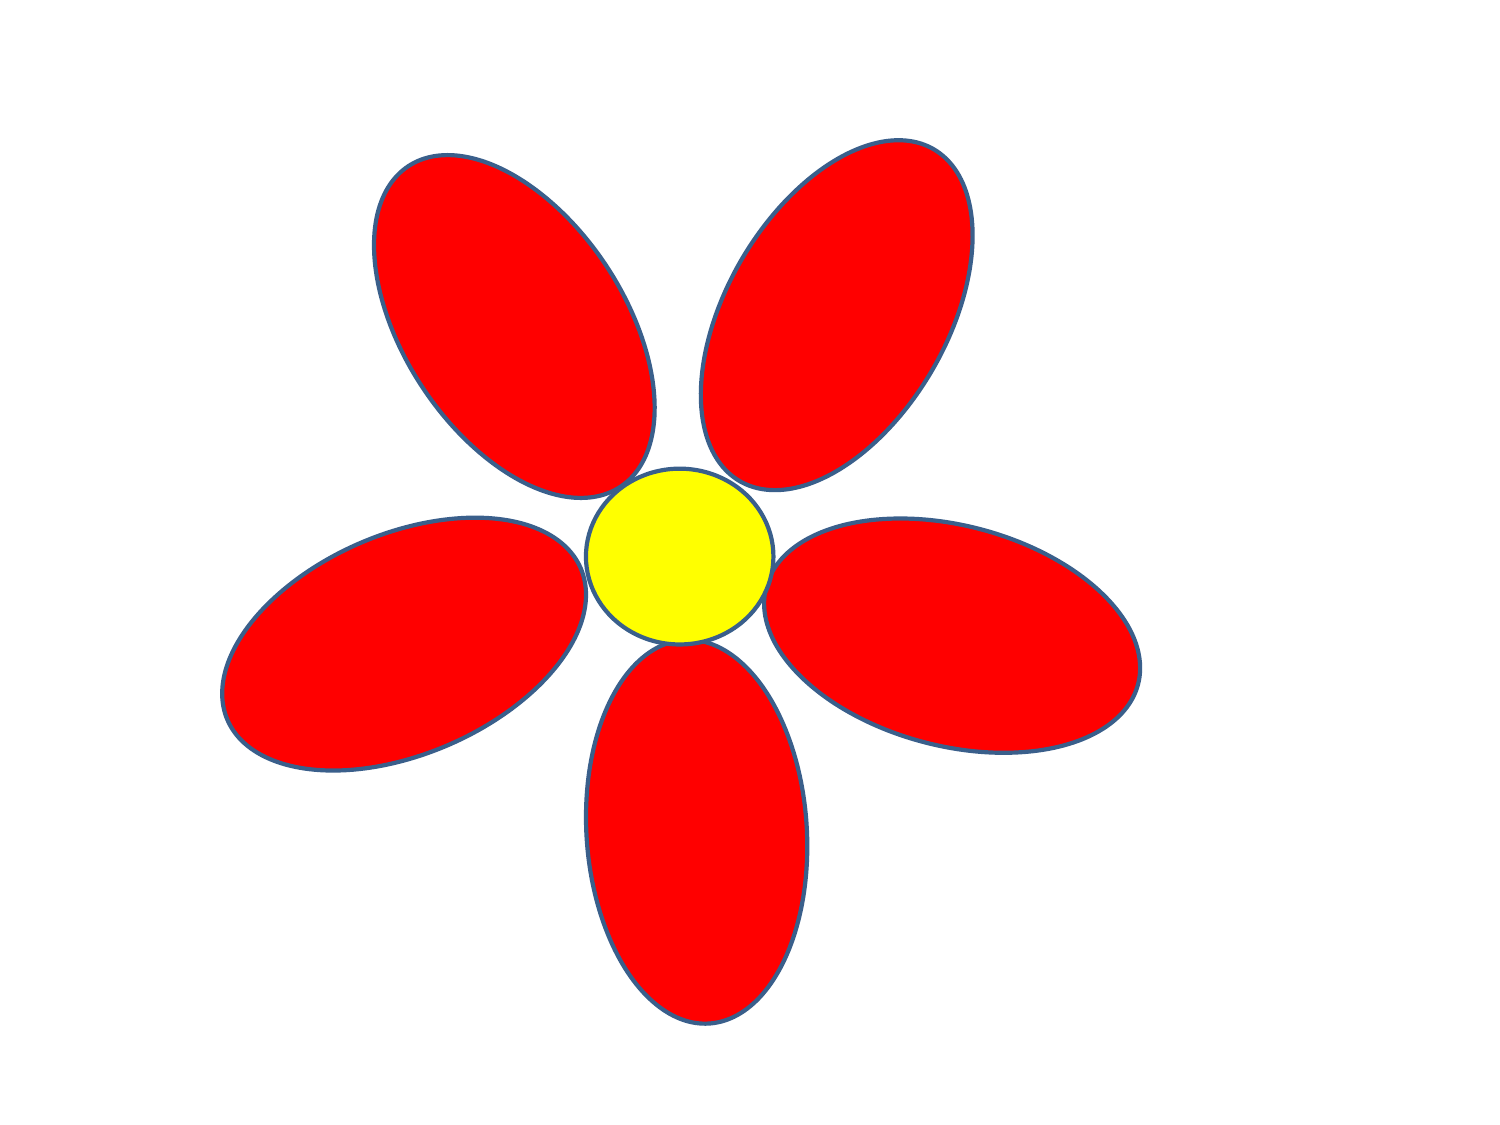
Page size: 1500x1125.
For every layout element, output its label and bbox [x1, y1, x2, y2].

text_box [371, 152, 657, 501]
text_box [762, 516, 1143, 755]
text_box [220, 515, 589, 773]
text_box [583, 466, 776, 647]
text_box [698, 138, 975, 493]
text_box [583, 642, 810, 1026]
